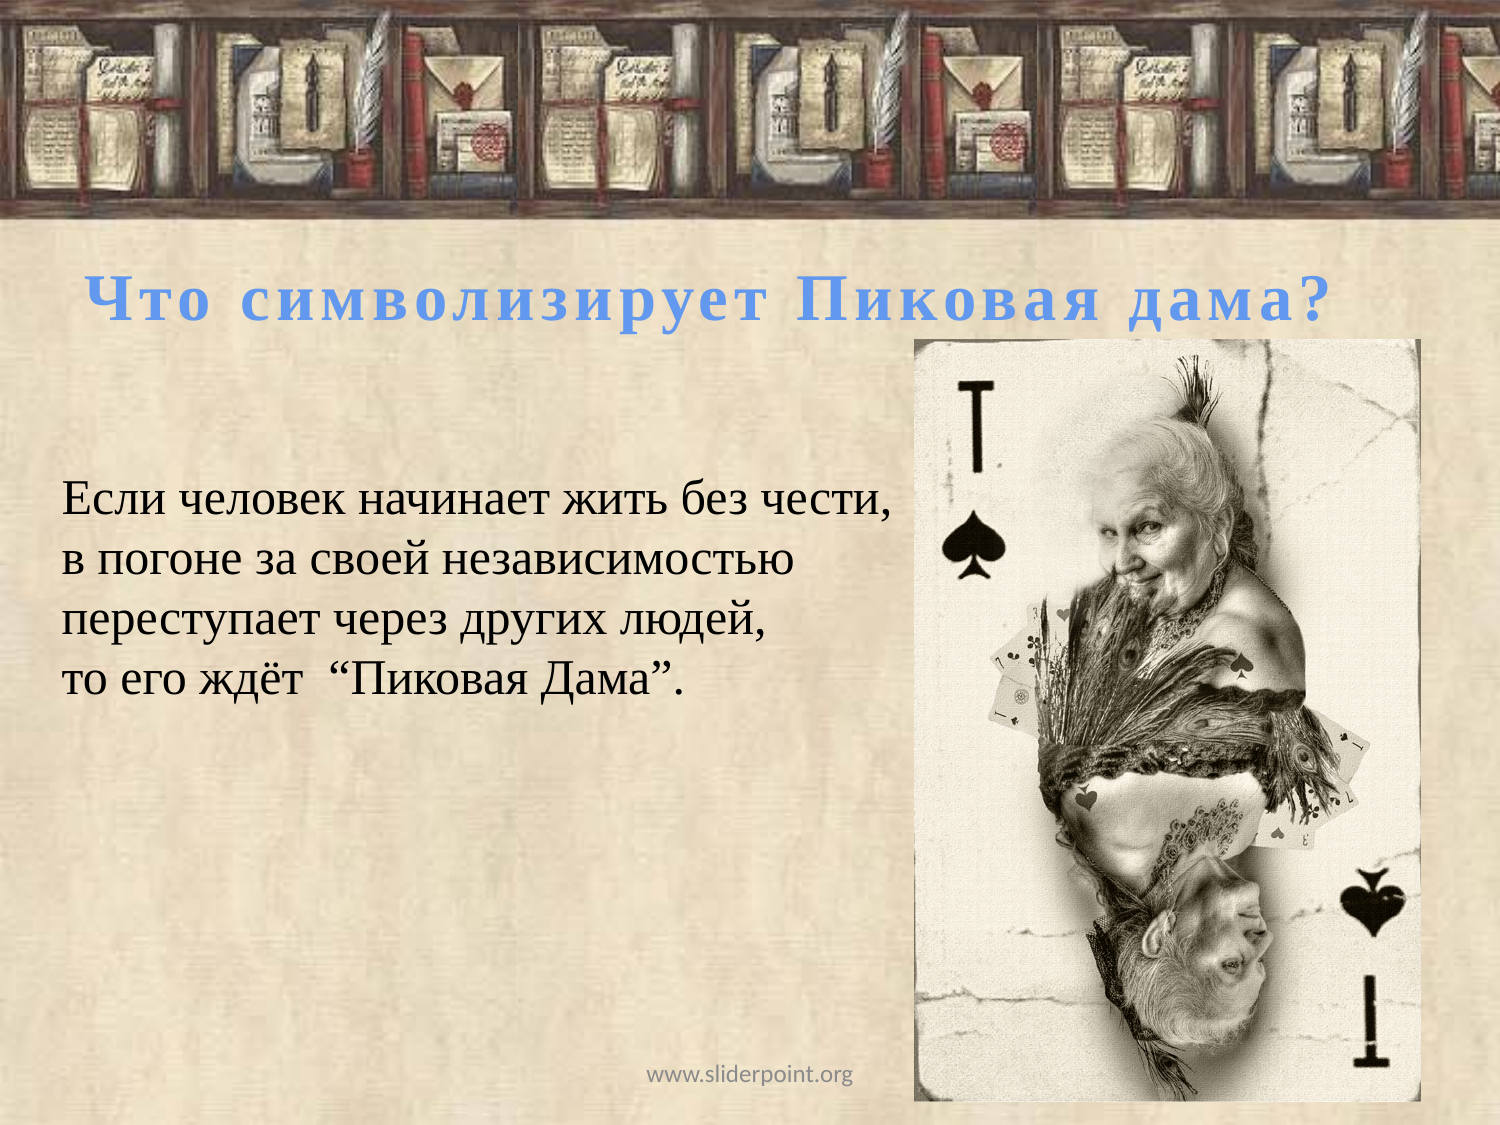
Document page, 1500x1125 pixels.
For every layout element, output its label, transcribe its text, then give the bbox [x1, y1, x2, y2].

picture [0, 0, 1500, 1125]
text_box Если человек начинает жить без чести, в погоне за своей независимостью переступает через других людей, то его ждёт “Пиковая Дама”. [46, 456, 908, 772]
footer www.sliderpoint.org [512, 1042, 908, 1103]
text_box Что символизирует Пиковая дама? [23, 246, 1418, 341]
